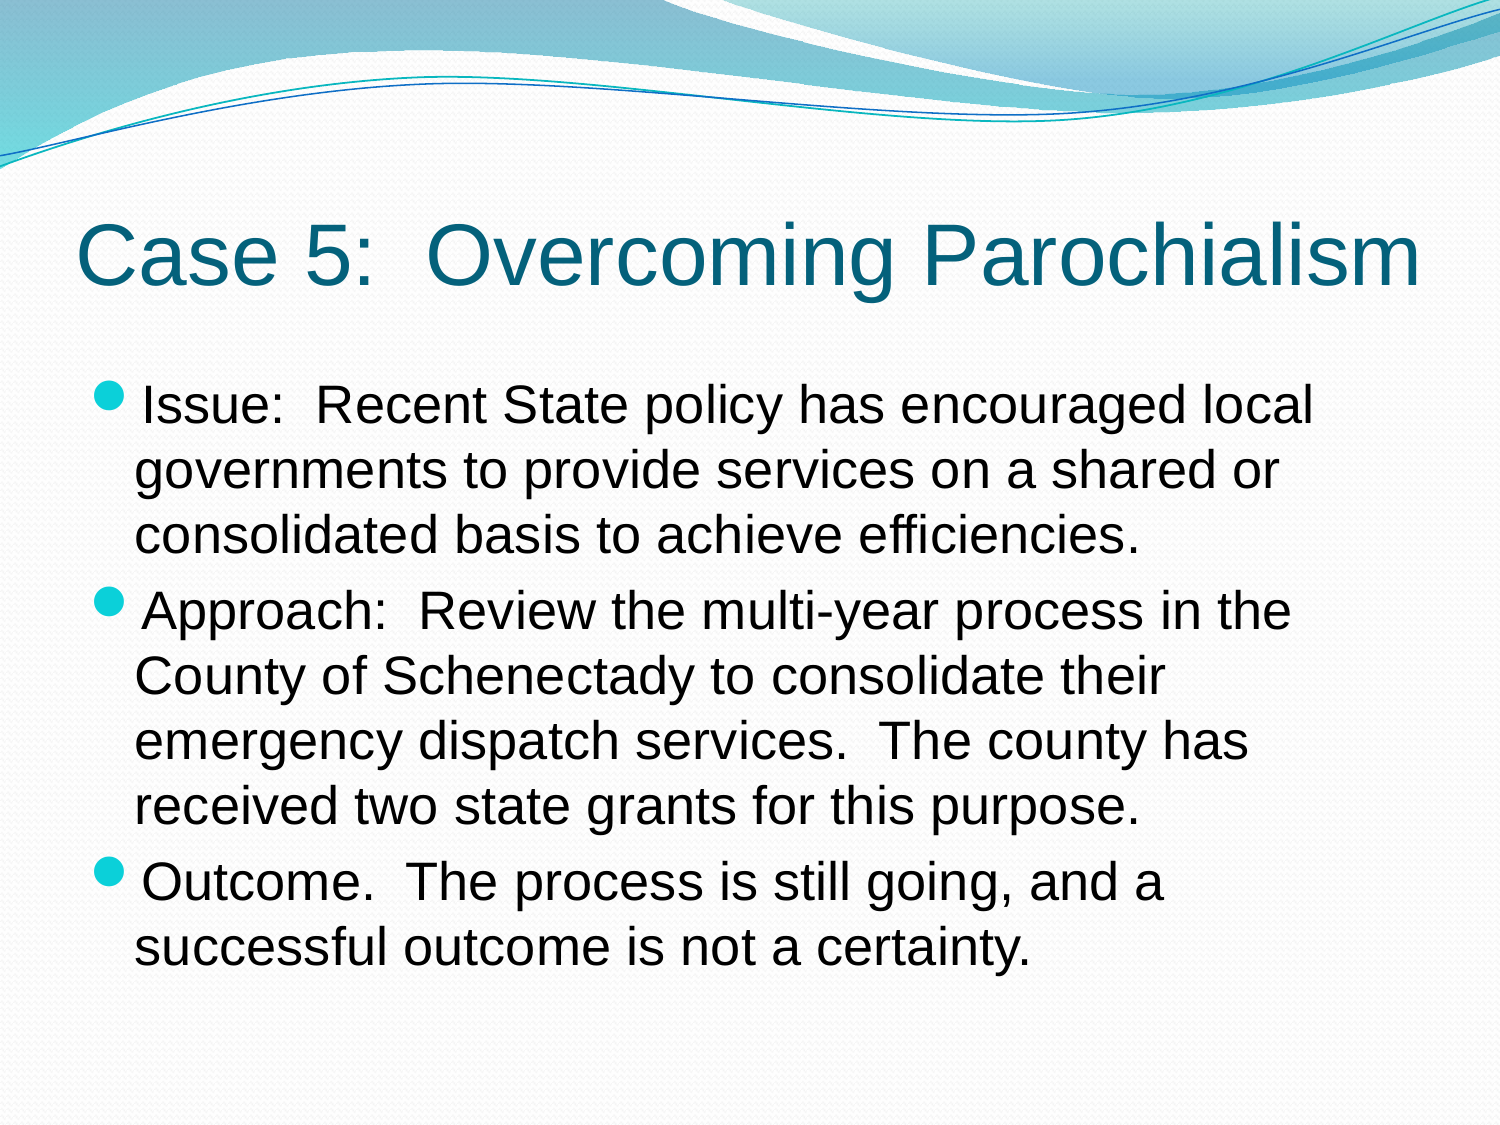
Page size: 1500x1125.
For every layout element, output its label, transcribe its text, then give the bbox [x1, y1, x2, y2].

list Issue: Recent State policy has encouraged local governments to provide services on a shared or consolidated basis to achieve efficiencies. Approach: Review the multi-year process in the County of Schenectady to consolidate their emergency dispatch services. The county has received two state grants for this purpose. Outcome. The process is still going, and a successful outcome is not a certainty. [75, 362, 1425, 1083]
title Case 5: Overcoming Parochialism [75, 115, 1425, 303]
